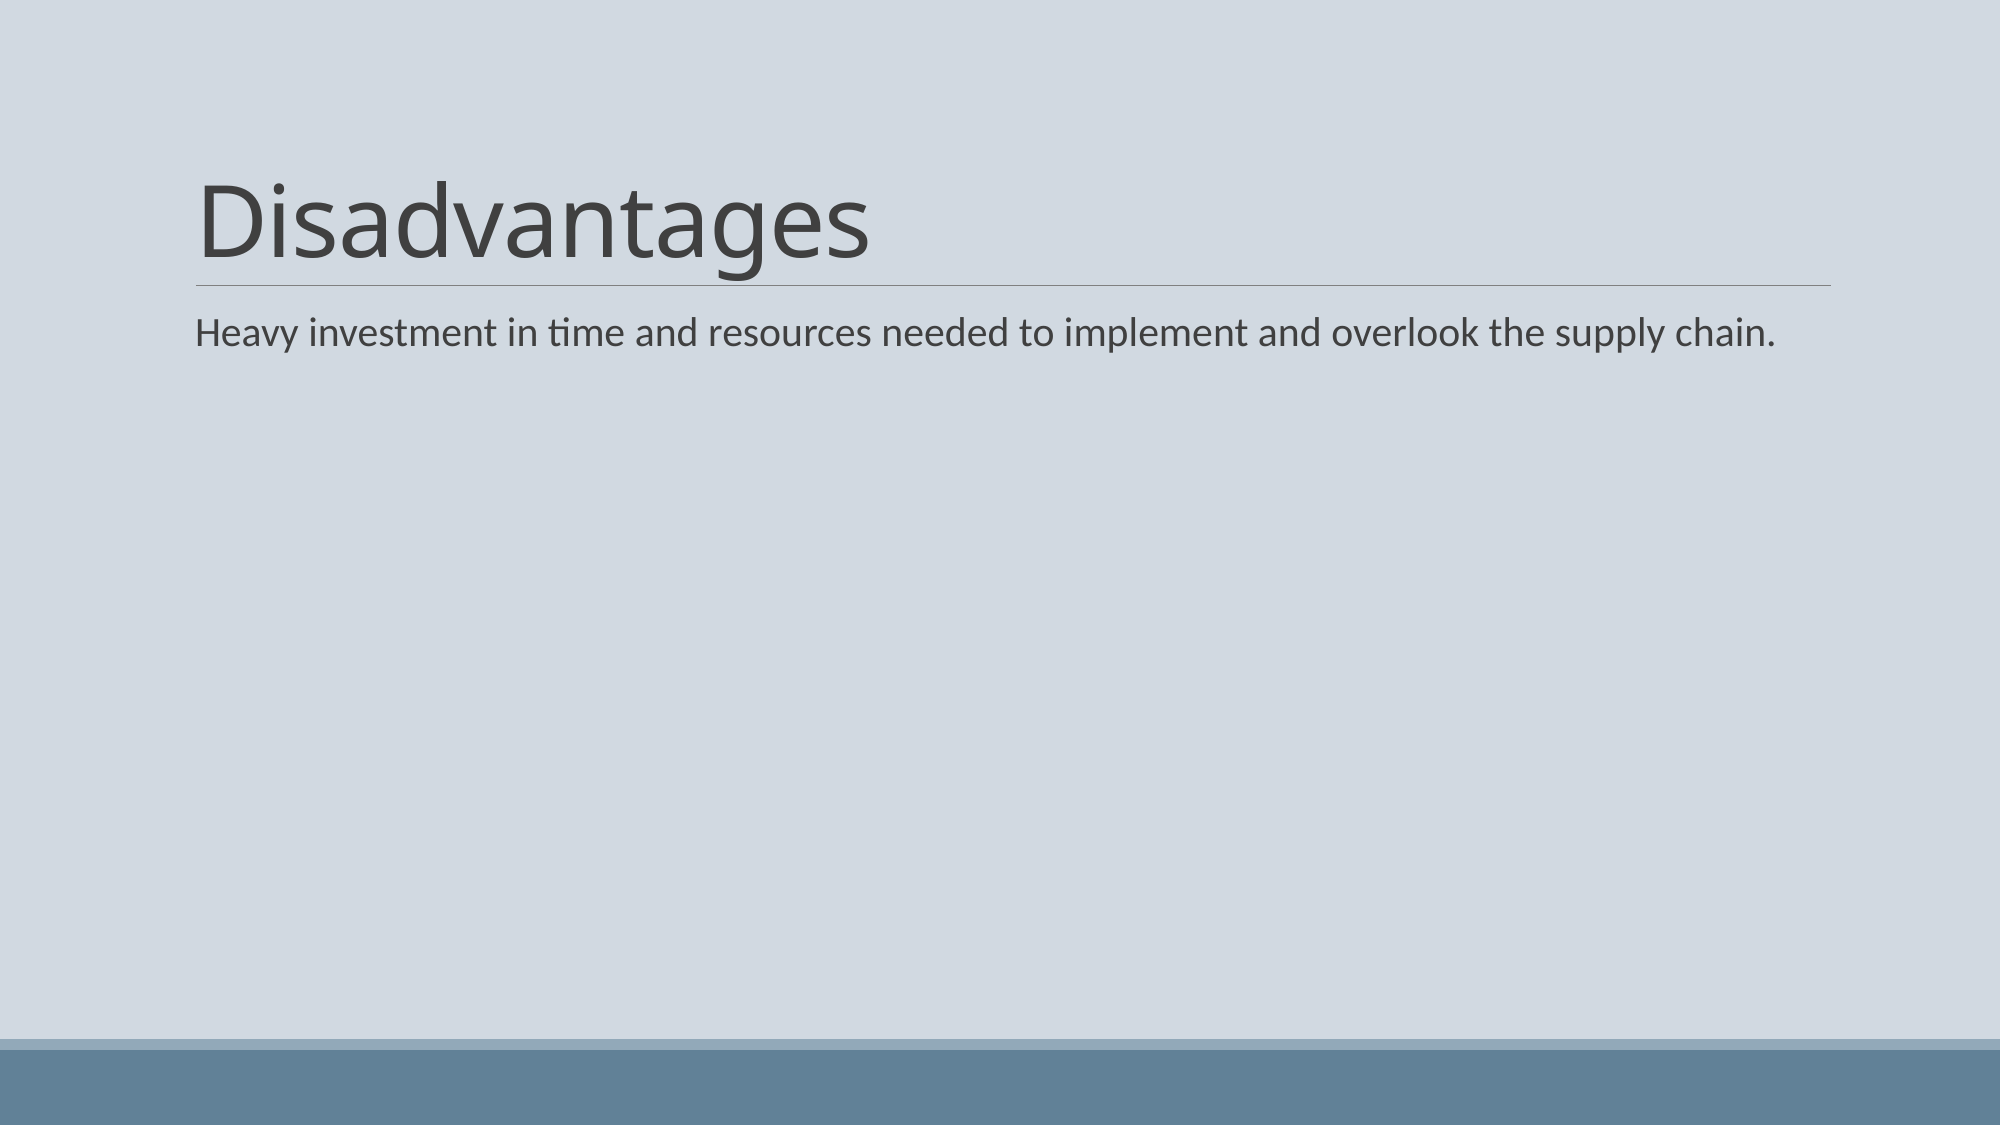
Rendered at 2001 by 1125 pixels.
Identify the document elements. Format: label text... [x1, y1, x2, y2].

title Disadvantages [180, 47, 1830, 285]
list Heavy investment in time and resources needed to implement and overlook the supply chain. [180, 302, 1830, 963]
